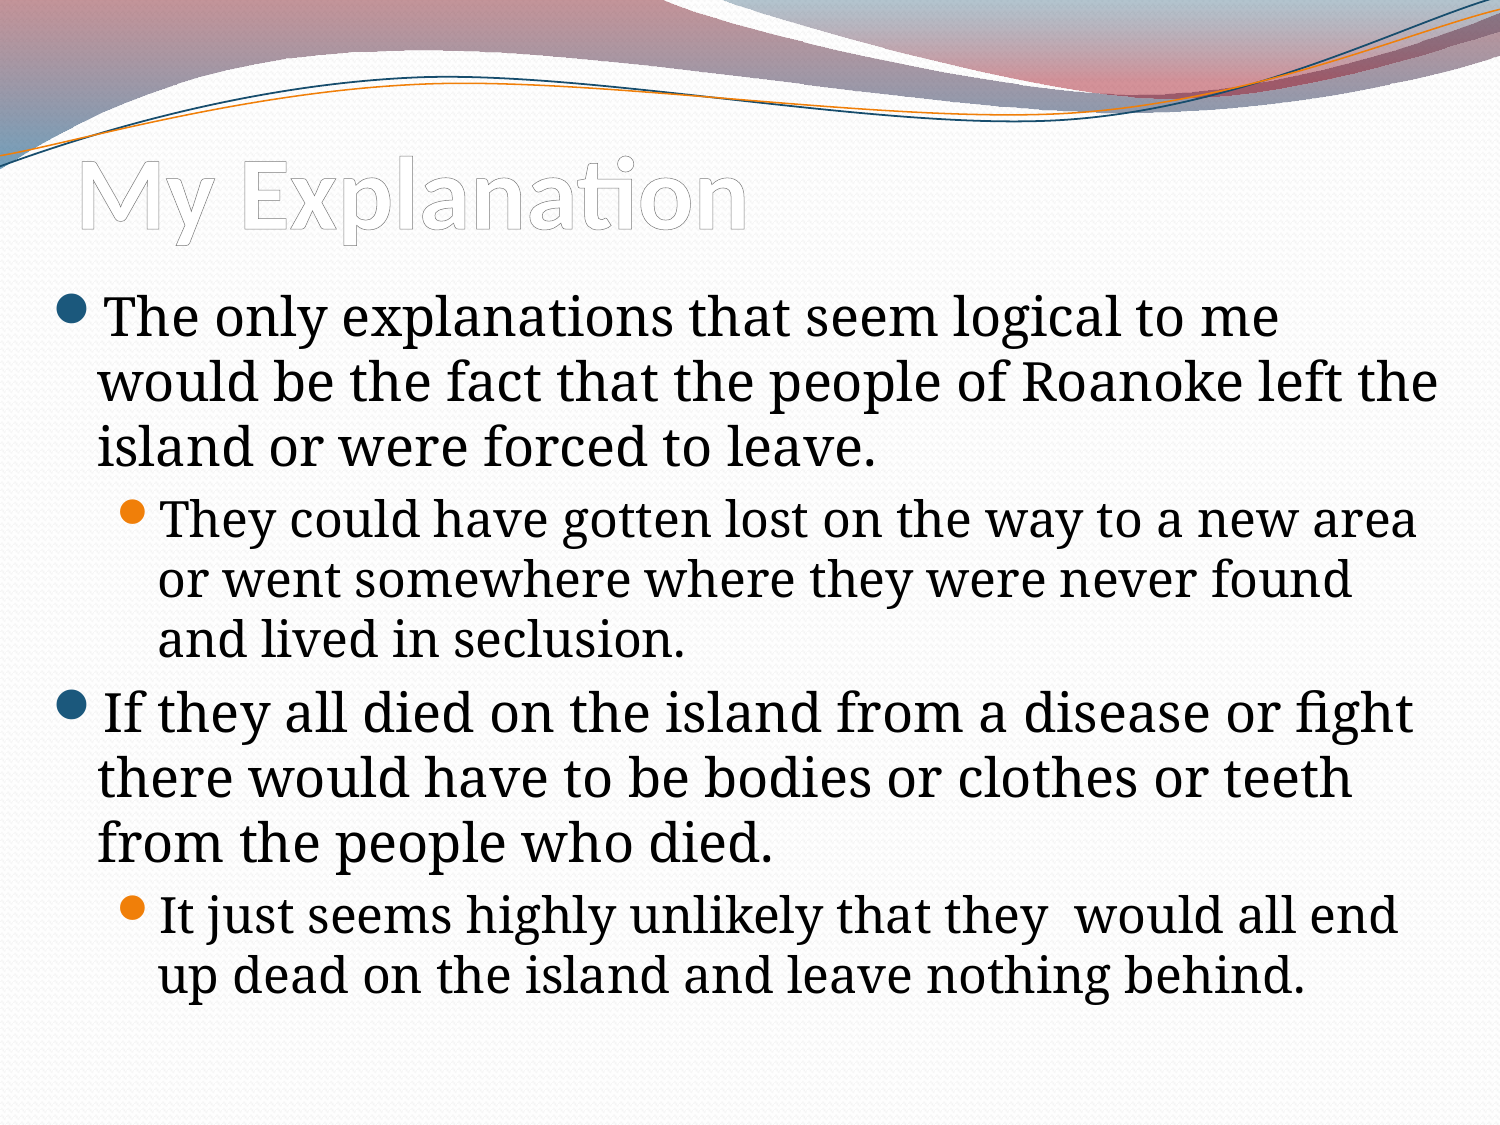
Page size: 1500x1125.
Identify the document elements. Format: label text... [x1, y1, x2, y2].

list The only explanations that seem logical to me would be the fact that the people of Roanoke left the island or were forced to leave. They could have gotten lost on the way to a new area or went somewhere where they were never found and lived in seclusion. If they all died on the island from a disease or fight there would have to be bodies or clothes or teeth from the people who died. It just seems highly unlikely that they would all end up dead on the island and leave nothing behind. [37, 275, 1463, 1083]
title My Explanation [75, 62, 1425, 250]
